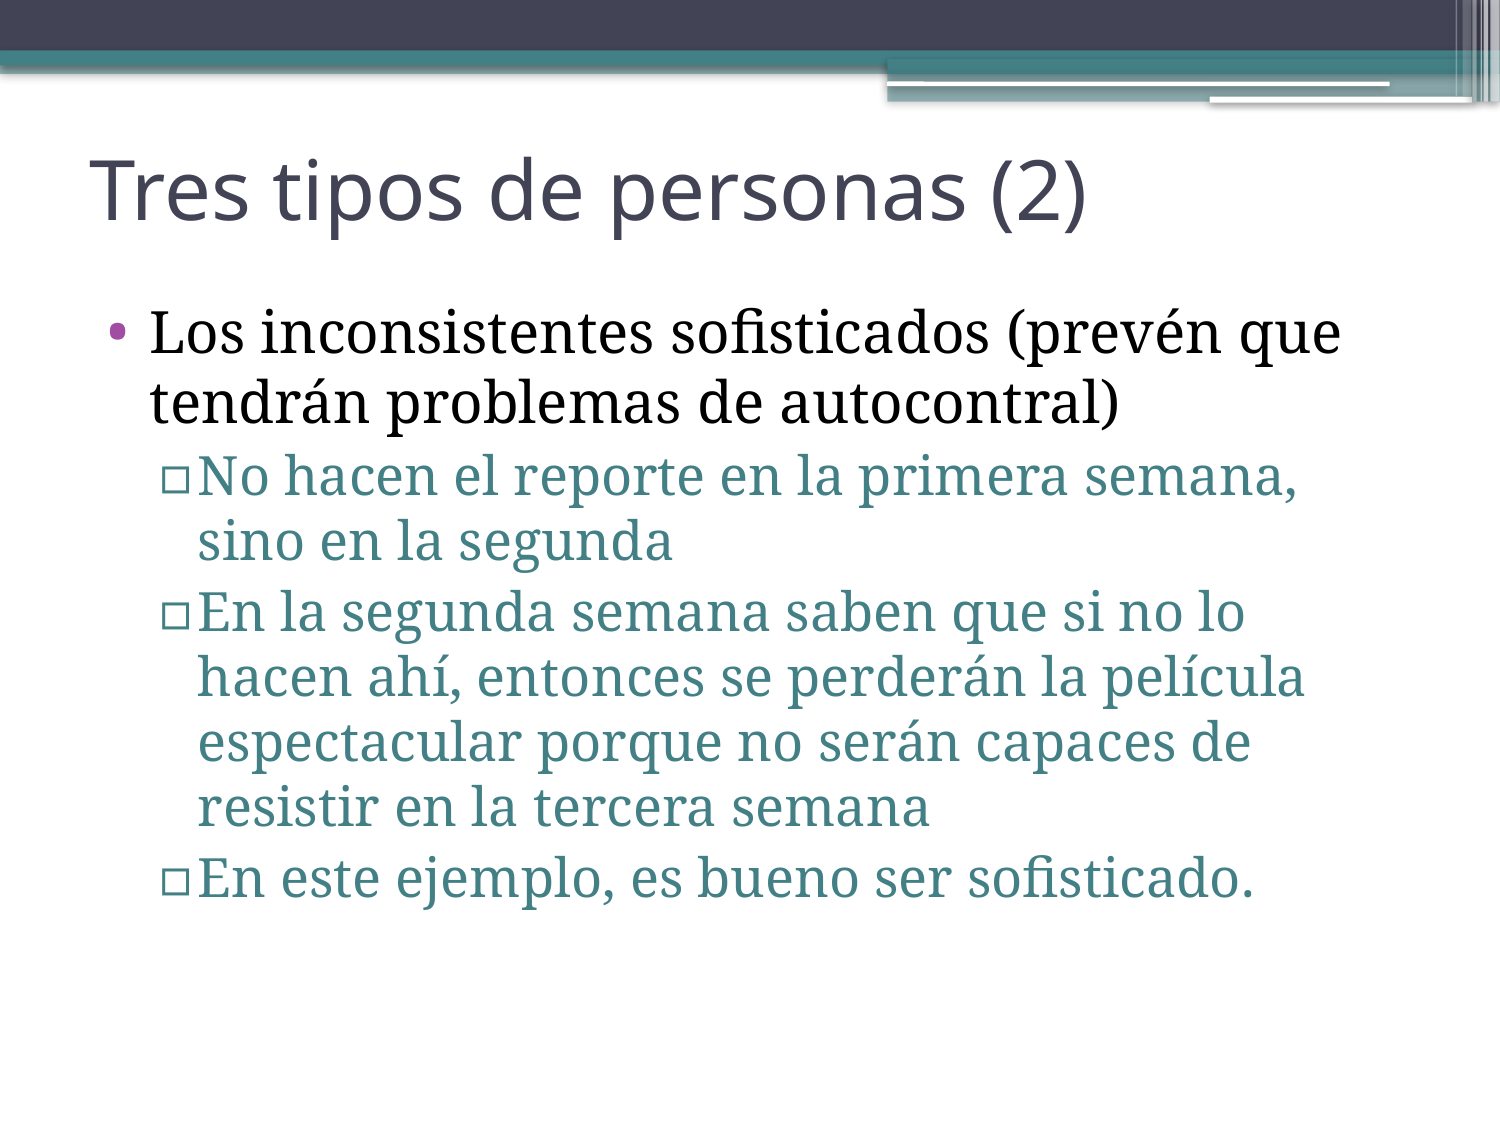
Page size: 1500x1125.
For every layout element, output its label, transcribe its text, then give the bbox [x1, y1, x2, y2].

list Los inconsistentes sofisticados (prevén que tendrán problemas de autocontral) No hacen el reporte en la primera semana, sino en la segunda En la segunda semana saben que si no lo hacen ahí, entonces se perderán la película espectacular porque no serán capaces de resistir en la tercera semana En este ejemplo, es bueno ser sofisticado. [75, 287, 1425, 997]
title Tres tipos de personas (2) [75, 99, 1425, 275]
